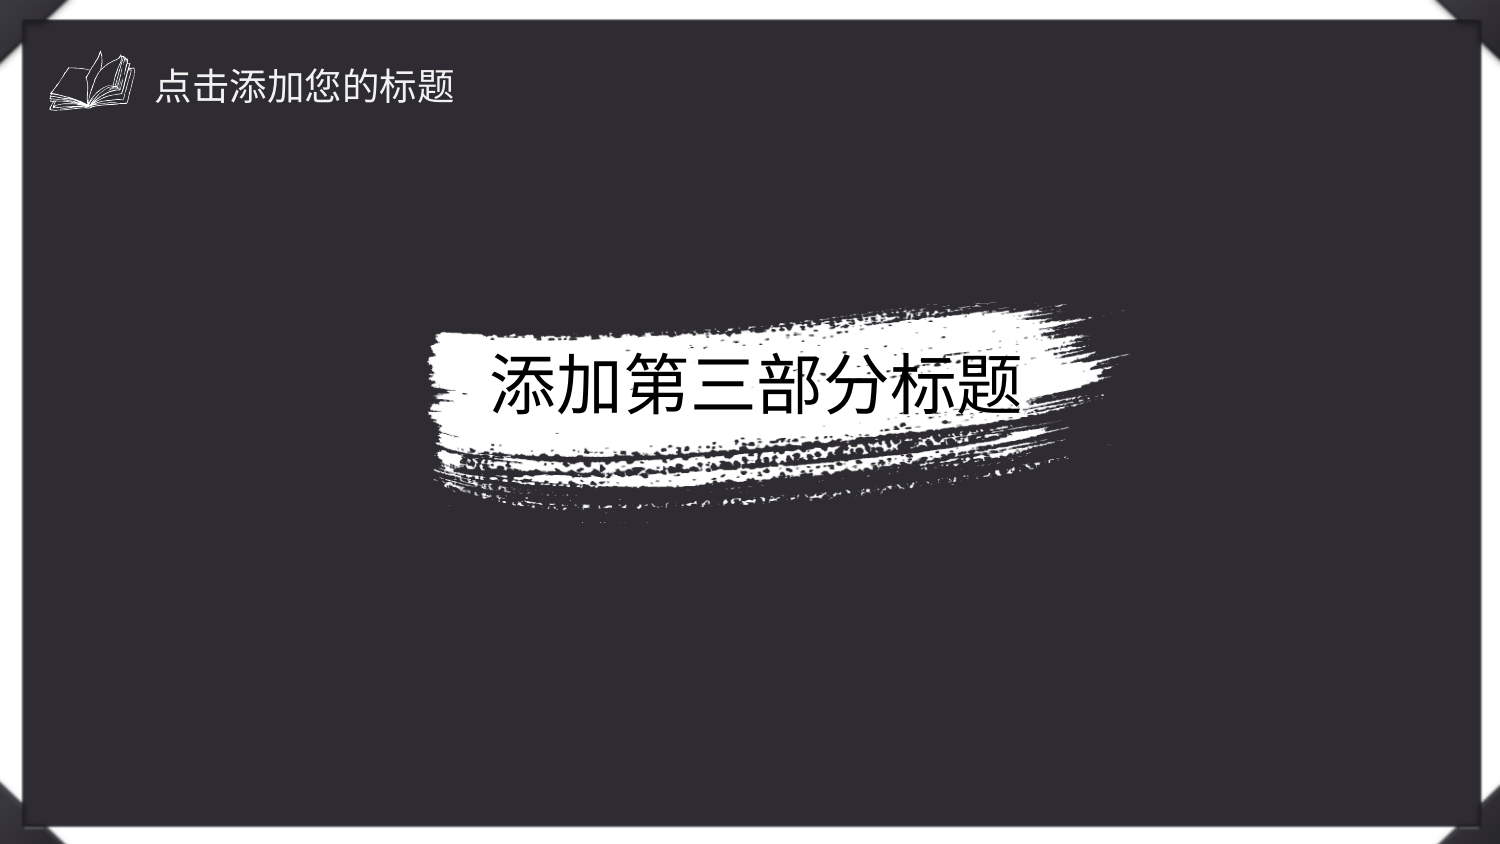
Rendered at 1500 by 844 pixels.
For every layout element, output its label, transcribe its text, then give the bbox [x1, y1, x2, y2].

text_box 点击添加您的标题 [139, 55, 513, 116]
text_box [49, 50, 136, 111]
picture [0, 0, 1500, 844]
